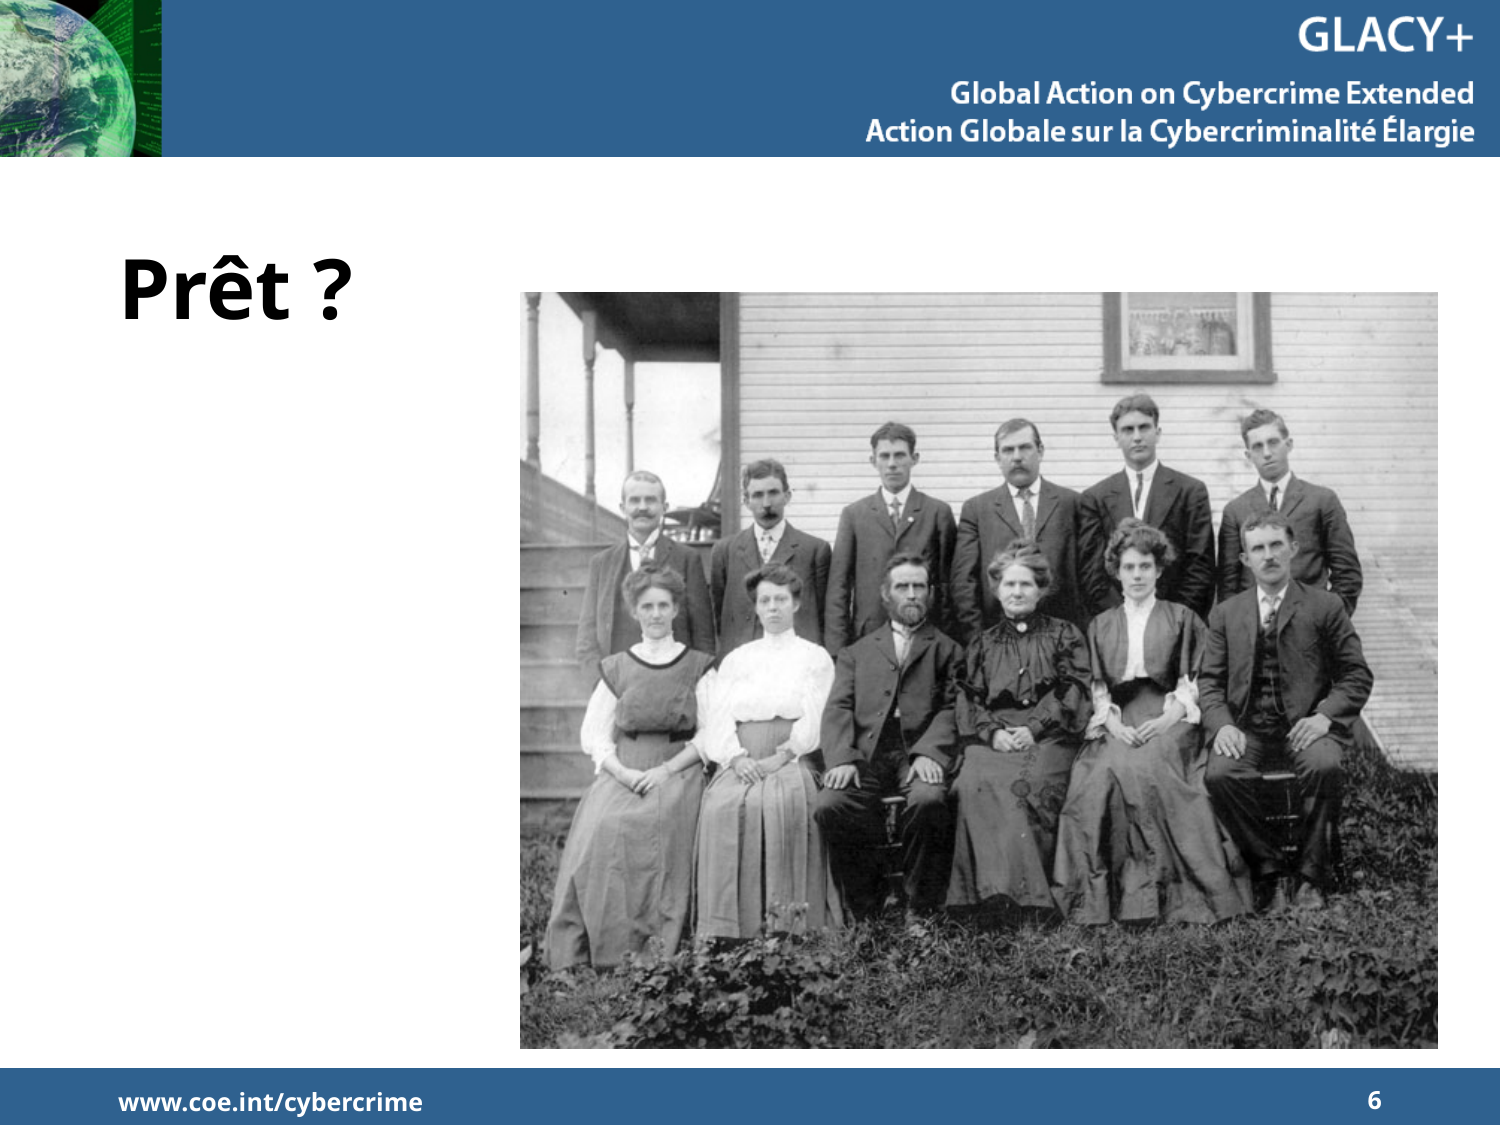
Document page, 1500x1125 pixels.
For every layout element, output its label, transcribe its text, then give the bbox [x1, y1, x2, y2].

slide_number 6 [1059, 1071, 1397, 1125]
slide_number www.coe.int/cybercrime [103, 1071, 491, 1125]
picture [0, 0, 1500, 157]
title Prêt ? [103, 197, 1397, 388]
picture [520, 292, 1438, 1049]
